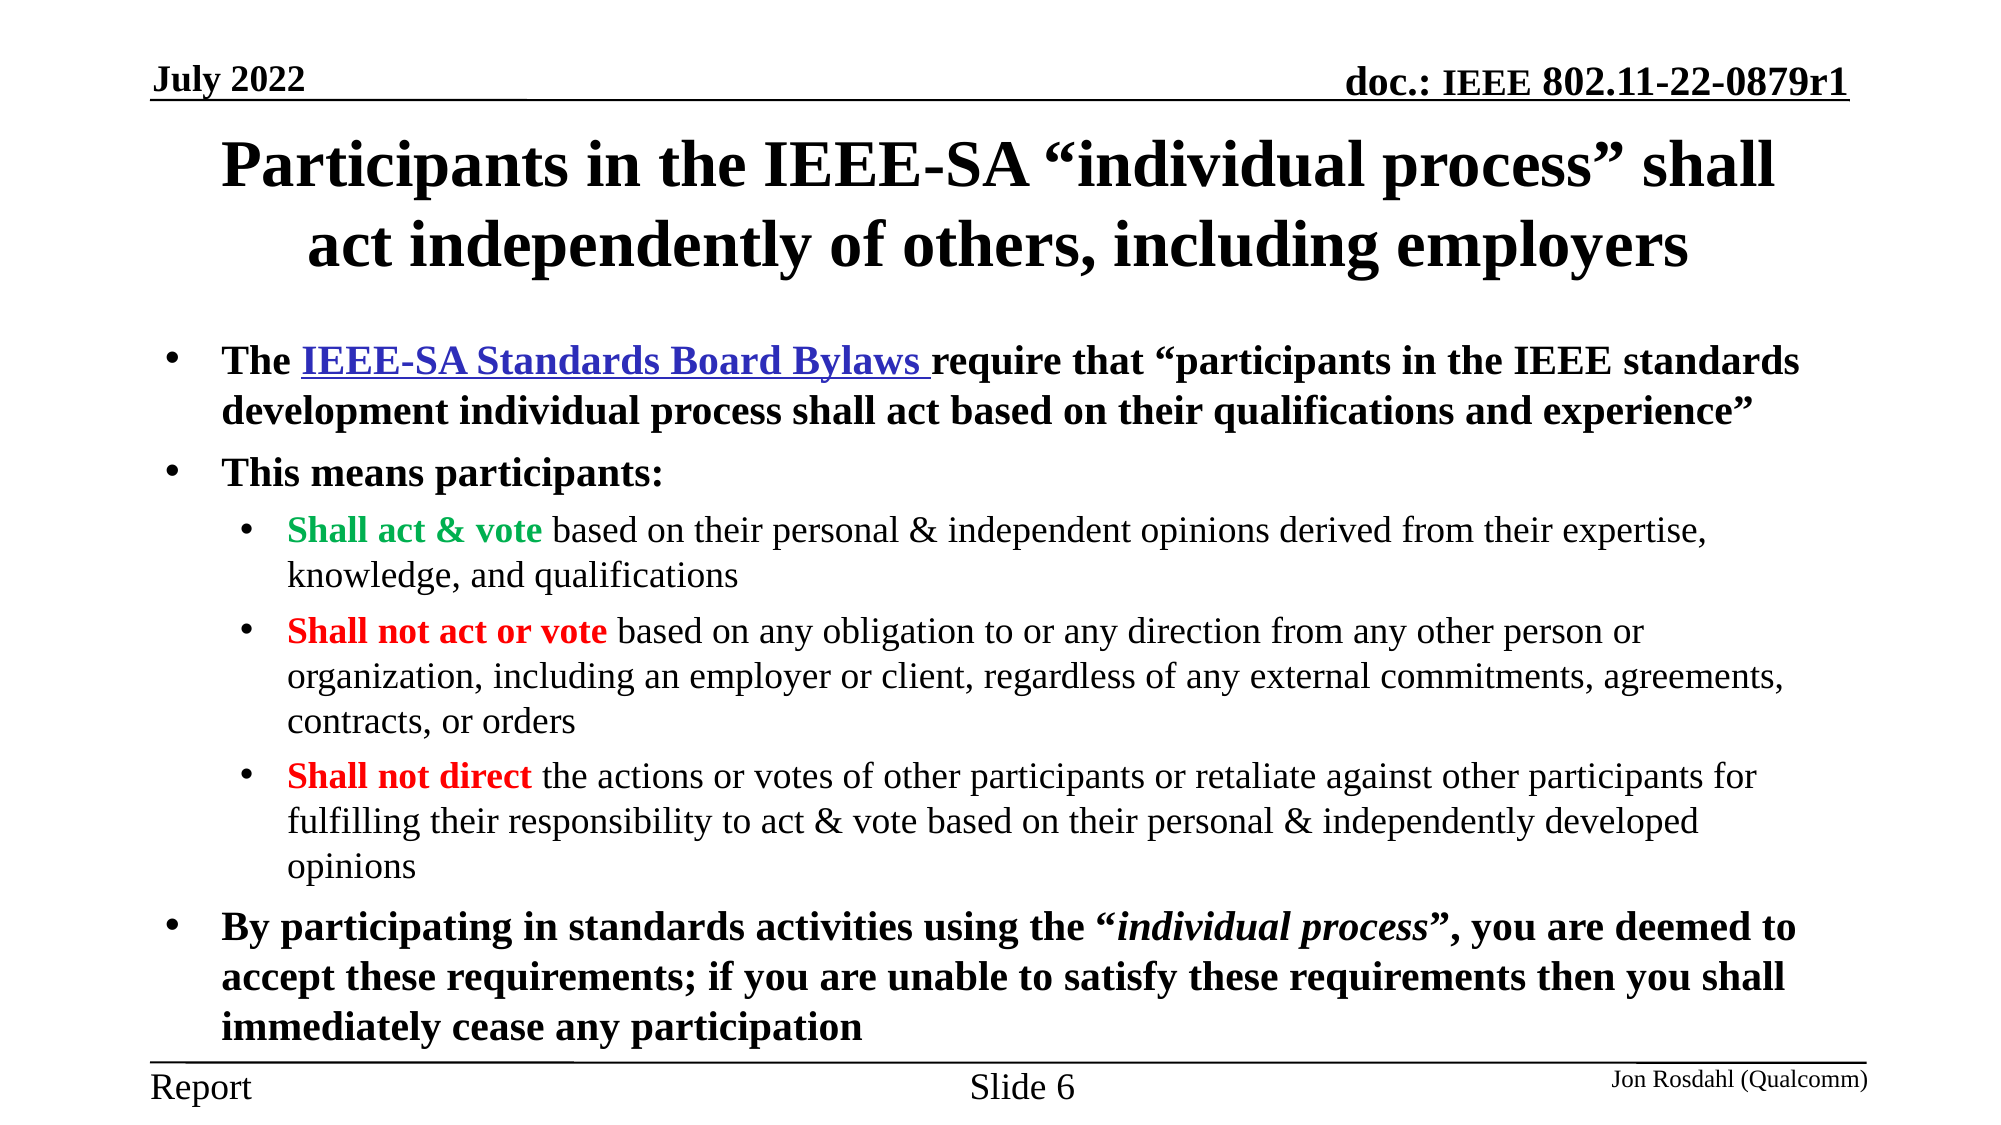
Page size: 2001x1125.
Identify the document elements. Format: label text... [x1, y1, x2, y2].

slide_number Slide 6 [950, 1061, 1095, 1125]
footer Jon Rosdahl (Qualcomm) [1171, 1061, 1869, 1093]
title Participants in the IEEE-SA “individual process” shall act independently of others, including employers [149, 112, 1850, 288]
list The IEEE-SA Standards Board Bylaws require that “participants in the IEEE standards development individual process shall act based on their qualifications and experience” This means participants: Shall act & vote based on their personal & independent opinions derived from their expertise, knowledge, and qualifications Shall not act or vote based on any obligation to or any direction from any other person or organization, including an employer or client, regardless of any external commitments, agreements, contracts, or orders Shall not direct the actions or votes of other participants or retaliate against other participants for fulfilling their responsibility to act & vote based on their personal & independently developed opinions By participating in standards activities using the “individual process”, you are deemed to accept these requirements; if you are unable to satisfy these requirements then you shall immediately cease any participation [149, 324, 1850, 1000]
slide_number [152, 54, 563, 100]
